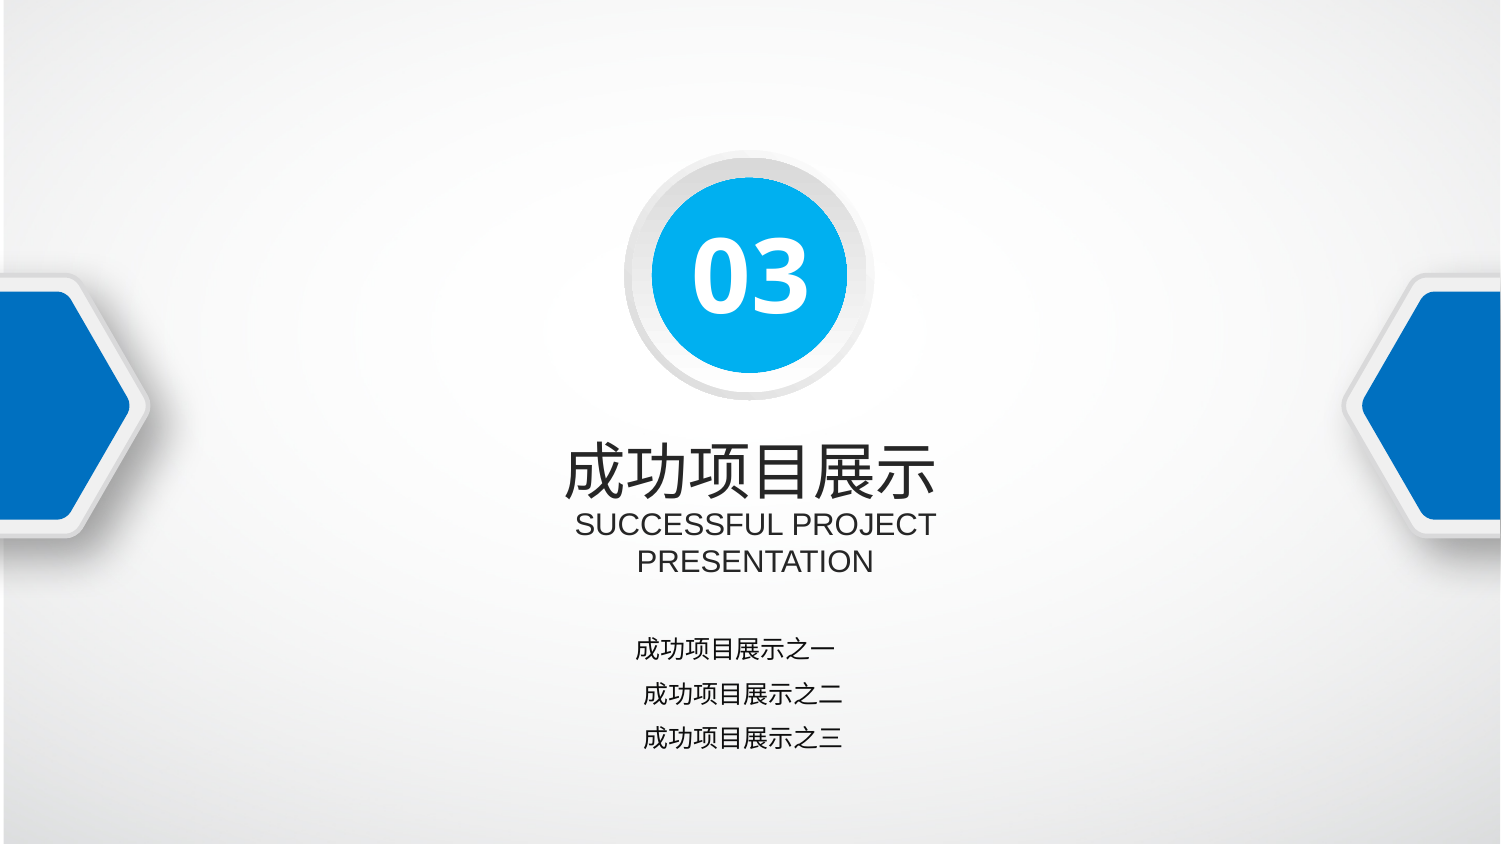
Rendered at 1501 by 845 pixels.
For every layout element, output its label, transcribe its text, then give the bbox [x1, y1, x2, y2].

text_box SUCCESSFUL PROJECT PRESENTATION [524, 469, 987, 615]
text_box 成功项目展示 [503, 421, 999, 517]
picture [3, 0, 1501, 844]
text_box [1342, 274, 1501, 537]
text_box 成功项目展示之一 成功项目展示之二 成功项目展示之三 [571, 610, 916, 761]
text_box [619, 150, 883, 401]
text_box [0, 274, 150, 537]
